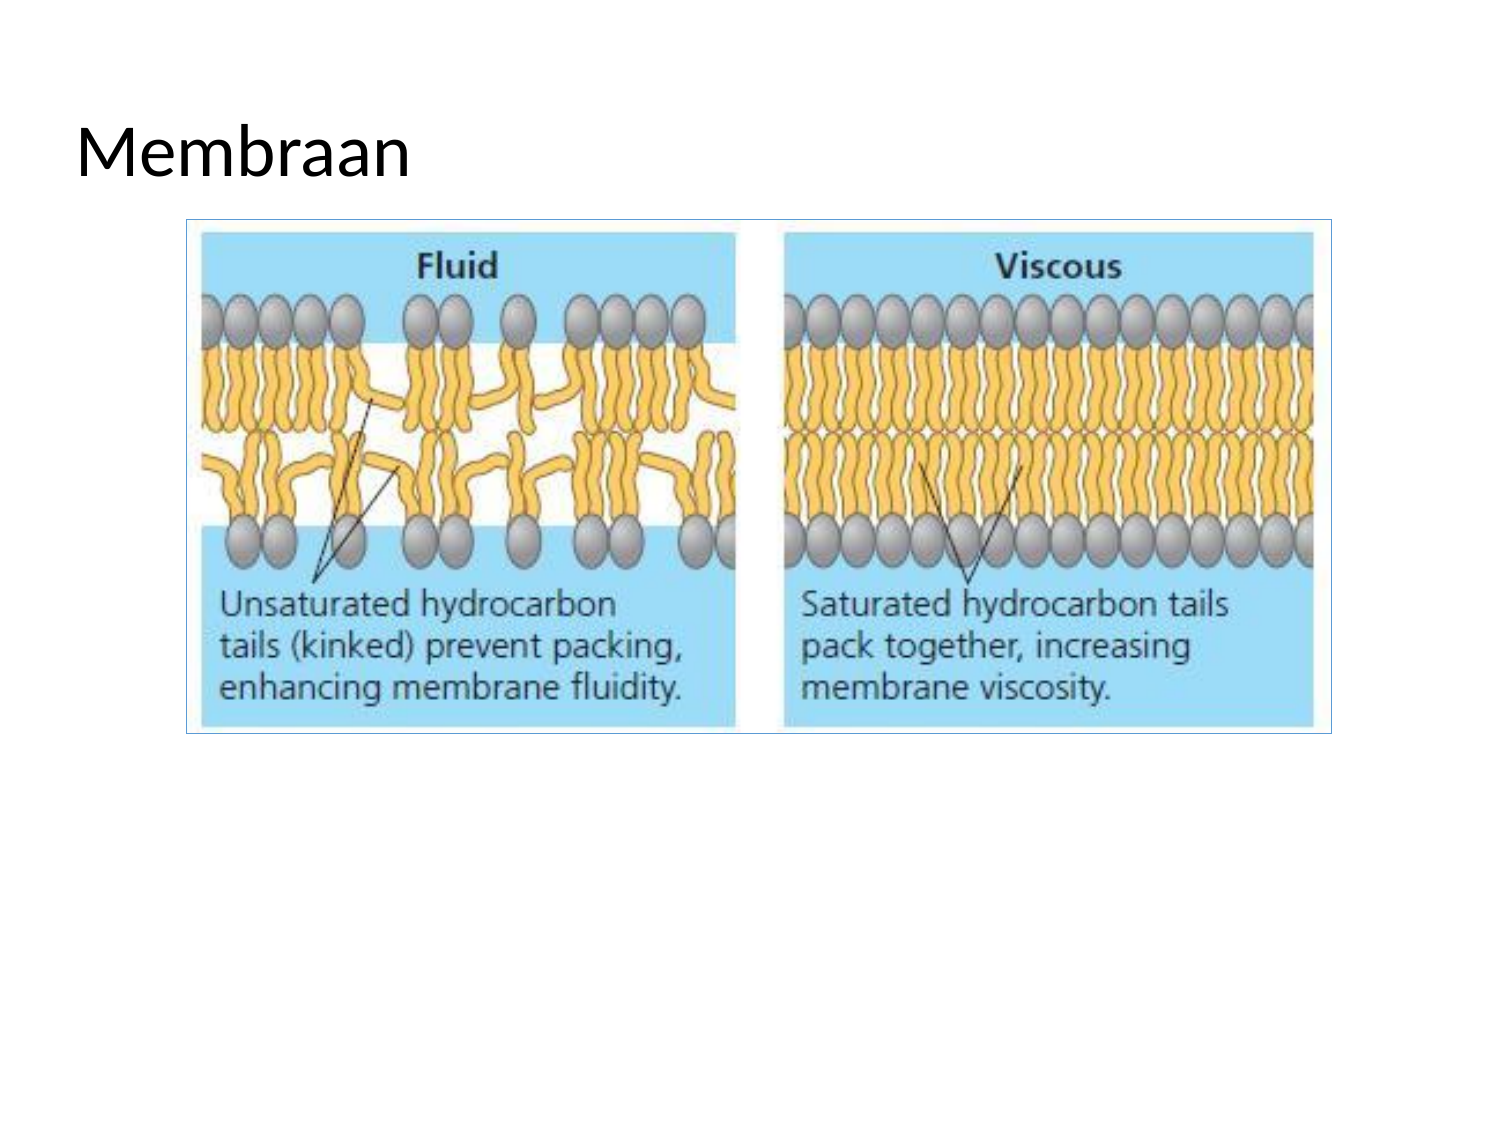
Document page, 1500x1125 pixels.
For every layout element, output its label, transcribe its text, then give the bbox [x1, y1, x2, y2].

picture [186, 219, 1332, 734]
text_box Membraan [60, 94, 711, 200]
